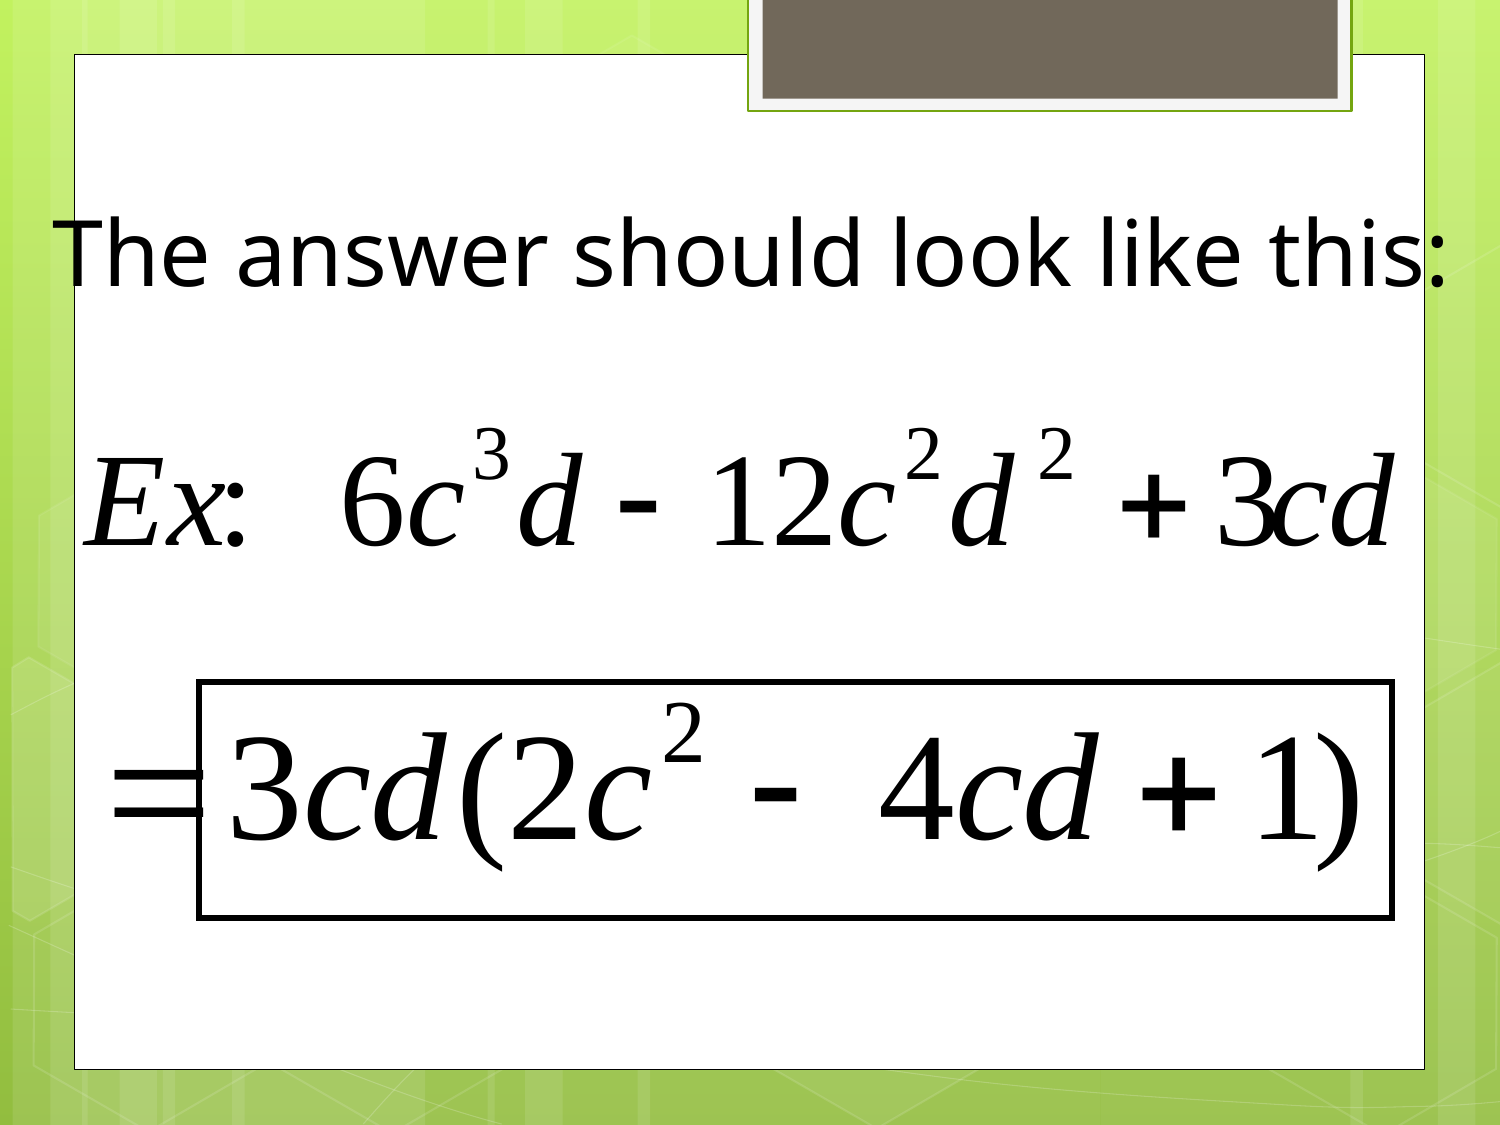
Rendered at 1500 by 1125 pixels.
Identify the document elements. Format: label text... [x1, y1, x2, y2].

text_box [198, 681, 1393, 919]
text_box The answer should look like this: [37, 187, 1500, 313]
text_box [85, 685, 1377, 891]
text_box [62, 412, 1426, 568]
